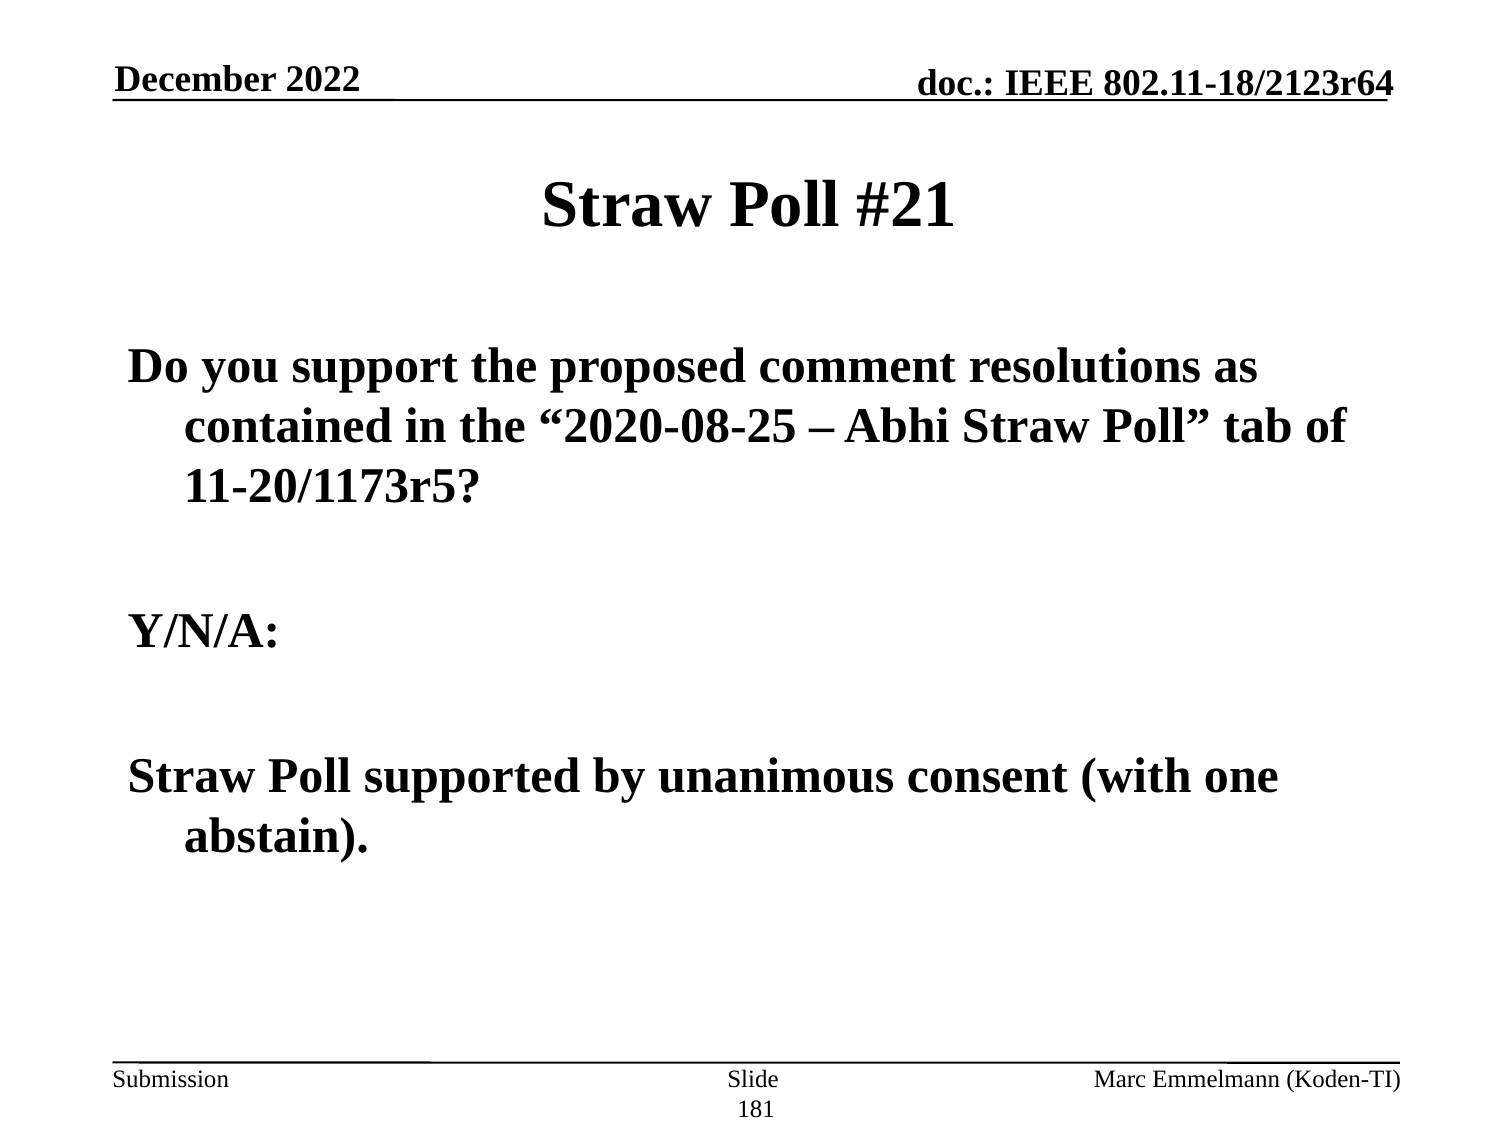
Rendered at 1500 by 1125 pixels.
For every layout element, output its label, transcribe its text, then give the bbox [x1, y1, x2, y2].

title Straw Poll #21 [112, 112, 1388, 288]
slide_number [114, 54, 423, 100]
list Do you support the proposed comment resolutions as contained in the “2020-08-25 – Abhi Straw Poll” tab of 11-20/1173r5? Y/N/A: Straw Poll supported by unanimous consent (with one abstain). [112, 324, 1388, 1000]
footer Marc Emmelmann (Koden-TI) [878, 1061, 1402, 1093]
slide_number Slide 181 [712, 1061, 800, 1123]
